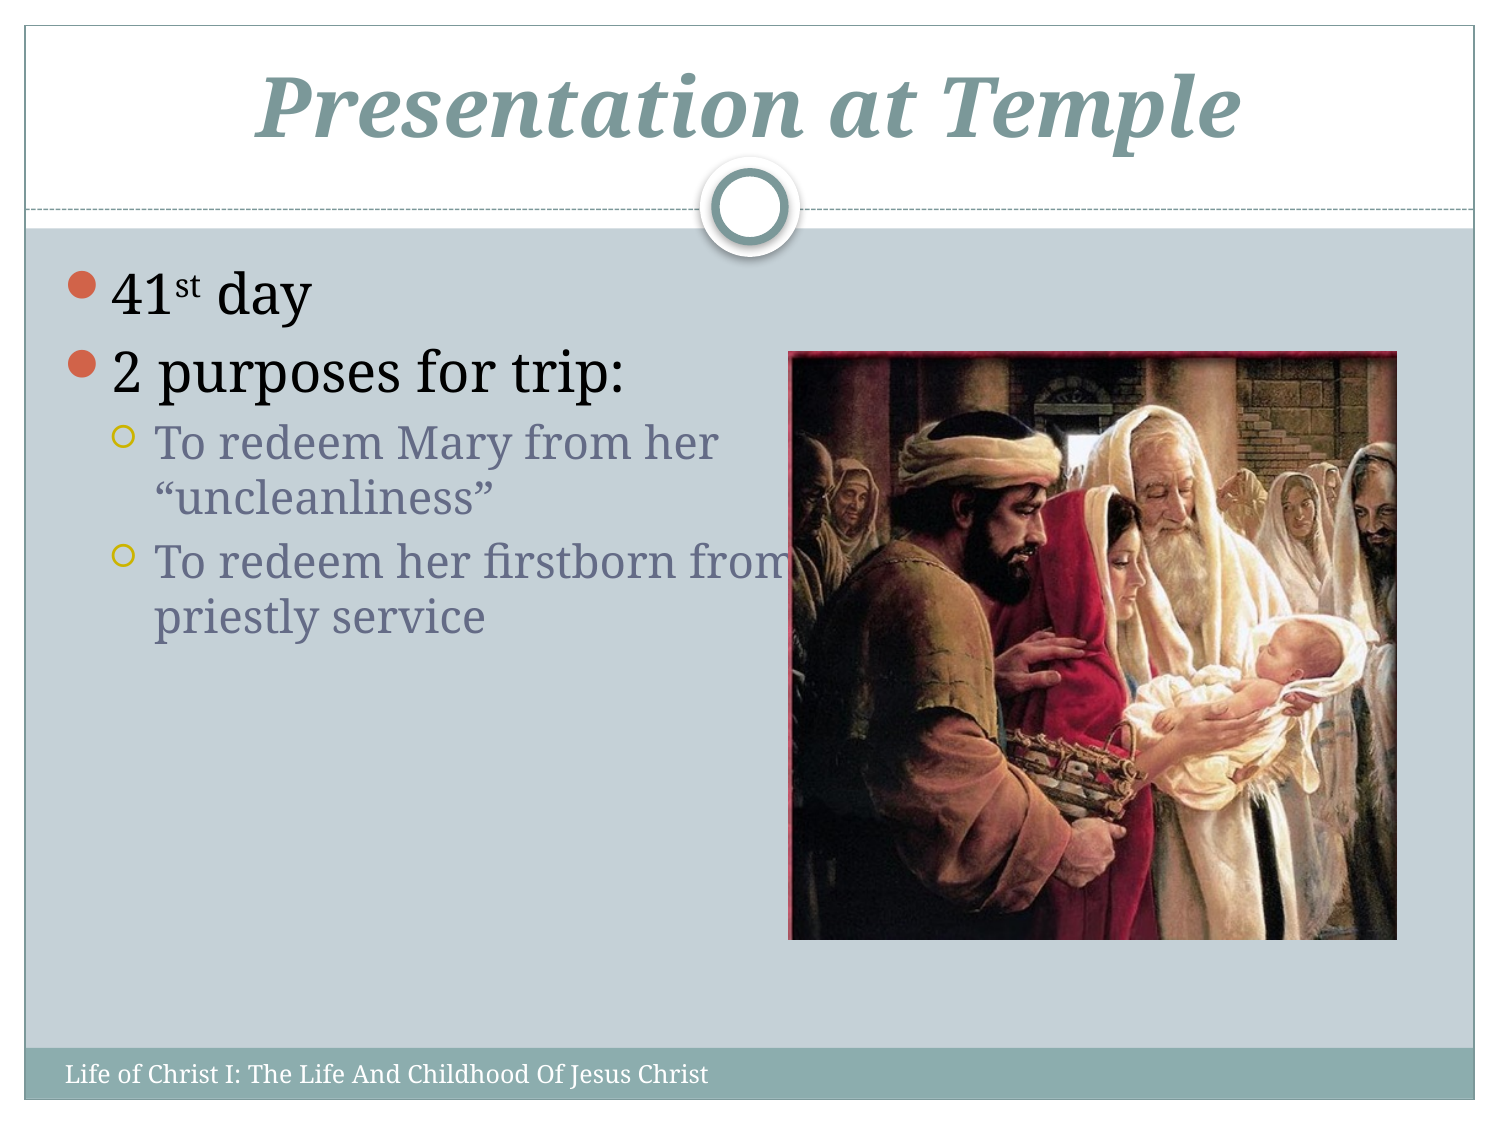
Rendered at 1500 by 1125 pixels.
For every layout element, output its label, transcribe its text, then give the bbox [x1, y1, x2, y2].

picture [788, 350, 1397, 941]
title Presentation at Temple [49, 37, 1450, 162]
footer Life of Christ I: The Life And Childhood Of Jesus Christ [50, 1051, 866, 1112]
list 41st day 2 purposes for trip: To redeem Mary from her “uncleanliness” To redeem her firstborn from priestly service [49, 250, 866, 1001]
